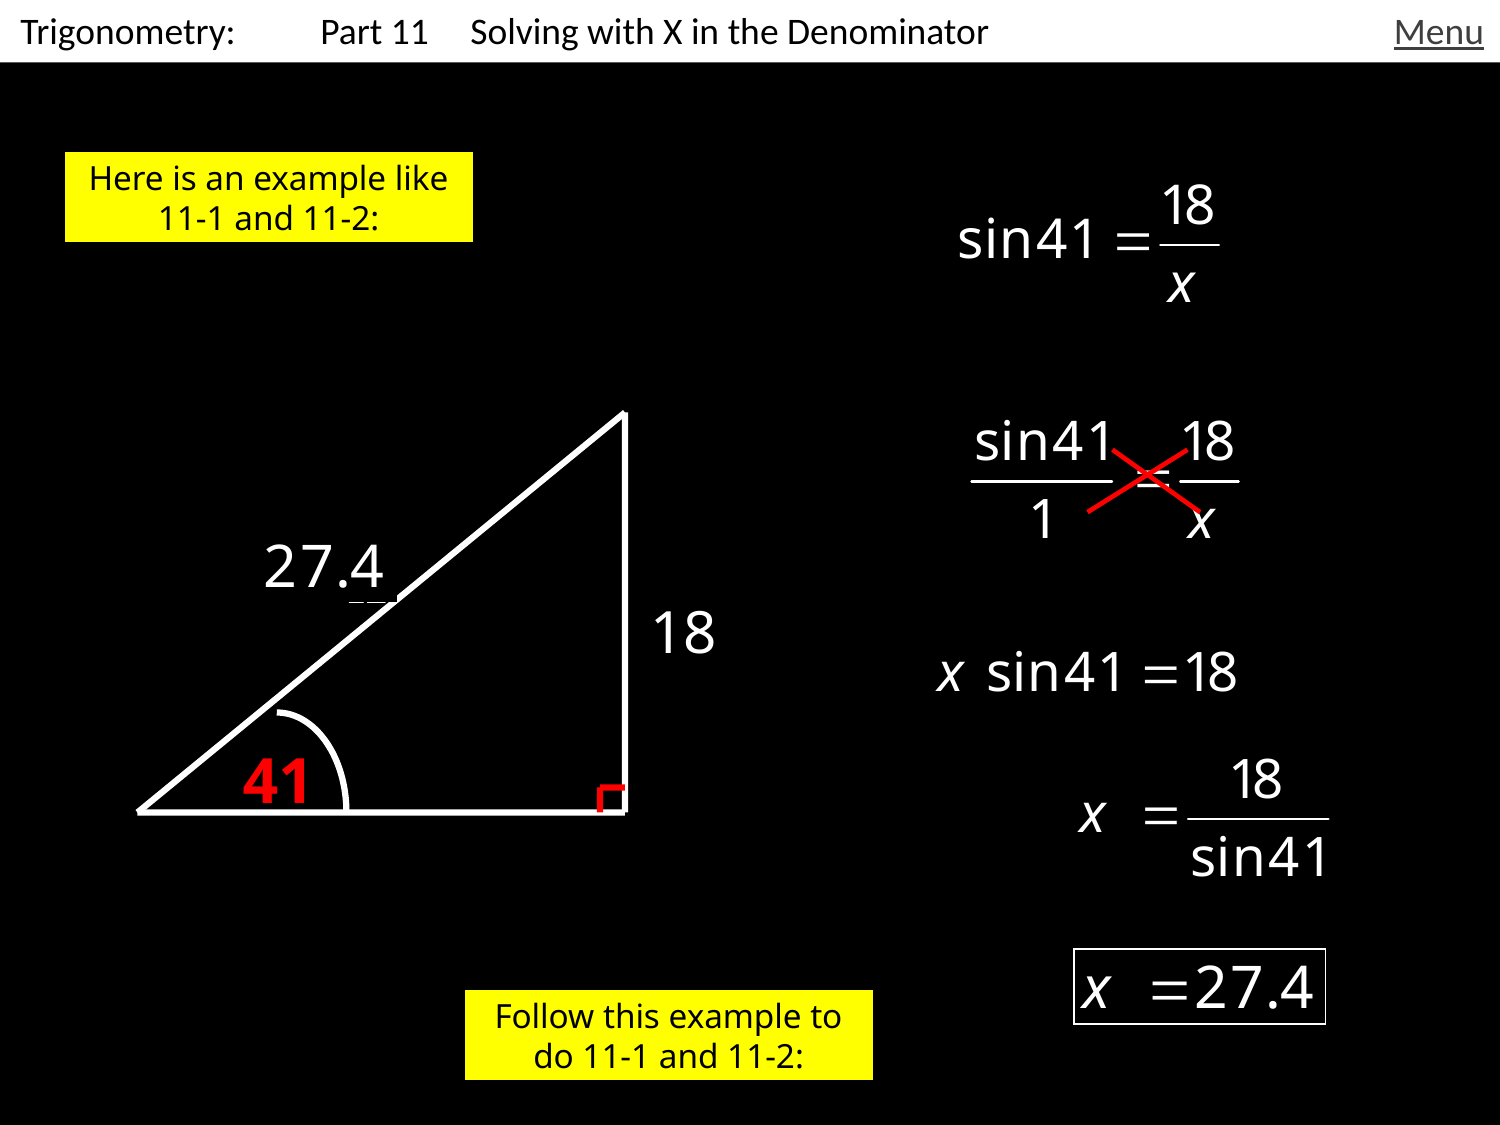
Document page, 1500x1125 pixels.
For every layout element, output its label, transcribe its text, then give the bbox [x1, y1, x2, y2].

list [949, 162, 1230, 314]
text_box 18 [635, 587, 732, 673]
text_box [0, 0, 1500, 64]
text_box Follow this example to do 11-1 and 11-2: [462, 987, 875, 1083]
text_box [1074, 949, 1325, 1024]
text_box Here is an example like 11-1 and 11-2: [62, 149, 475, 245]
text_box Trigonometry: Part 11 Solving with X in the Denominator [5, 0, 1005, 60]
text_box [962, 399, 1251, 550]
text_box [258, 528, 398, 603]
text_box Menu [1379, 0, 1500, 60]
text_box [930, 636, 1251, 706]
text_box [137, 412, 626, 813]
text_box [1072, 736, 1338, 888]
